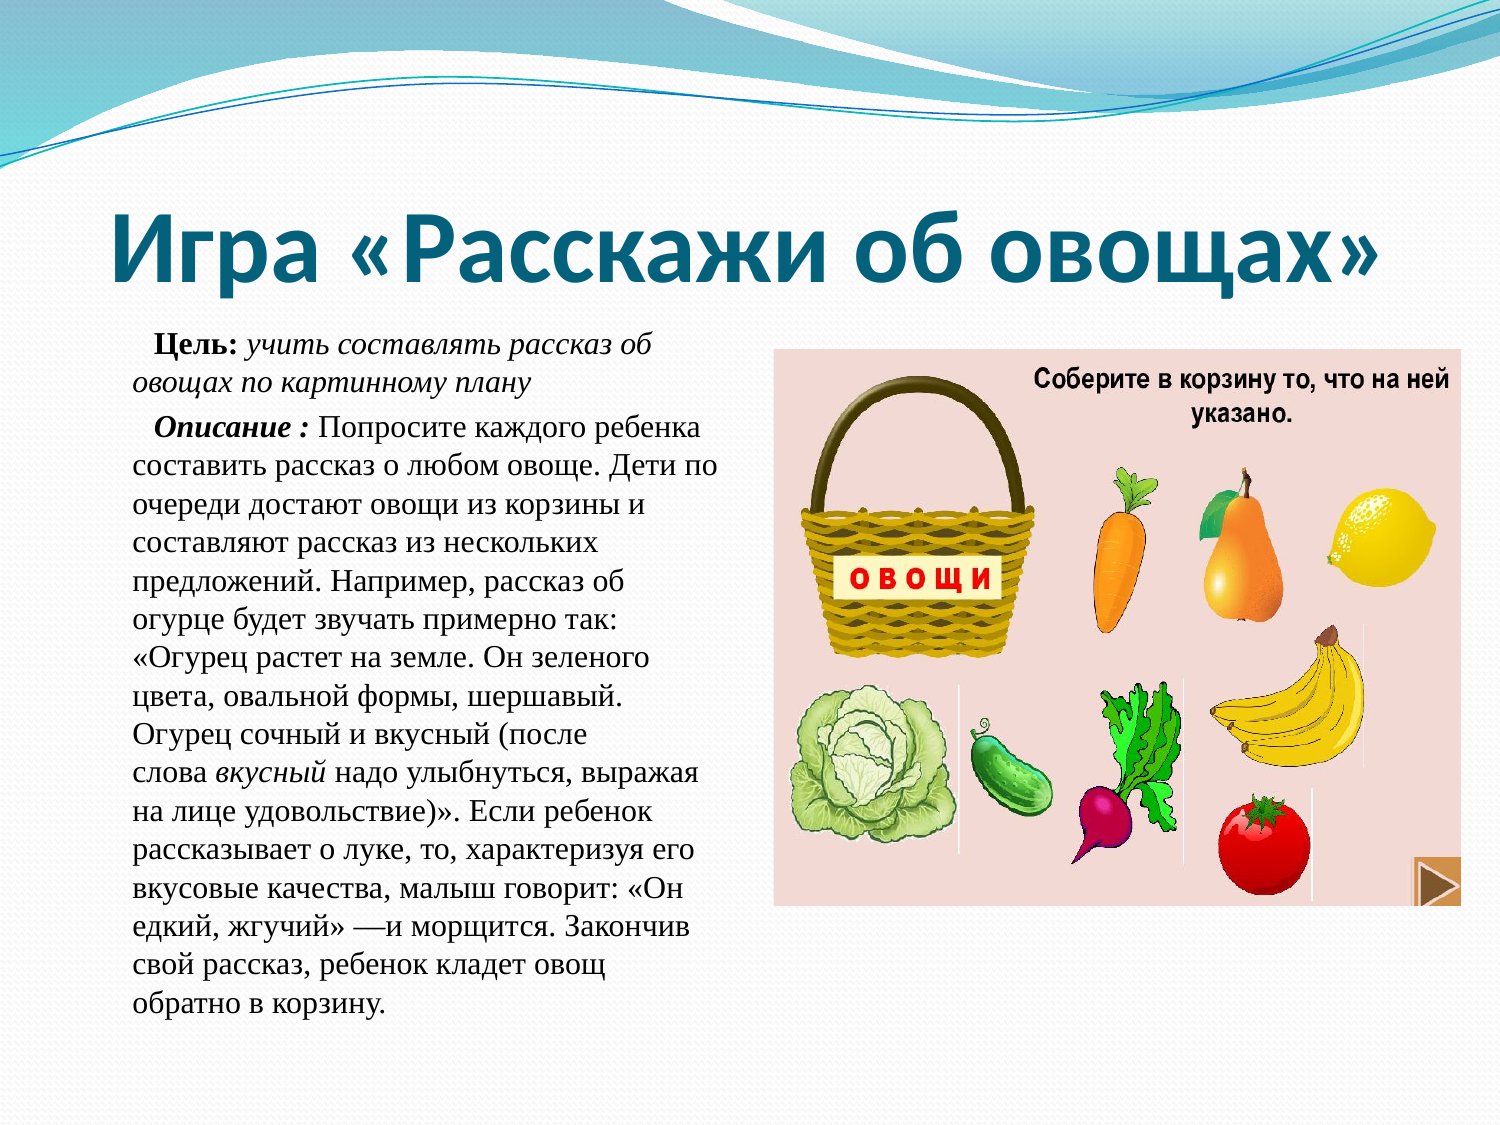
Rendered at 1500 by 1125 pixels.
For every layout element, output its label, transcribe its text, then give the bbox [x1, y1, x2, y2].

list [773, 349, 1462, 906]
title Игра «Расскажи об овощах» [75, 115, 1425, 303]
list Цель: учить составлять рассказ об овощах по картинному плану Описание : Попросите каждого ребенка составить рассказ о любом овоще. Дети по очереди достают овощи из корзины и составляют рассказ из нескольких предложений. Например, рассказ об огурце будет звучать примерно так: «Огурец растет на земле. Он зеленого цвета, овальной формы, шершавый. Огурец сочный и вкусный (после слова вкусный надо улыбнуться, выражая на лице удовольствие)». Если ребенок рассказывает о луке, то, характеризуя его вкусовые качества, малыш говорит: «Он едкий, жгучий» —и морщится. Закончив свой рассказ, ребенок кладет овощ обратно в корзину. [75, 314, 738, 1043]
